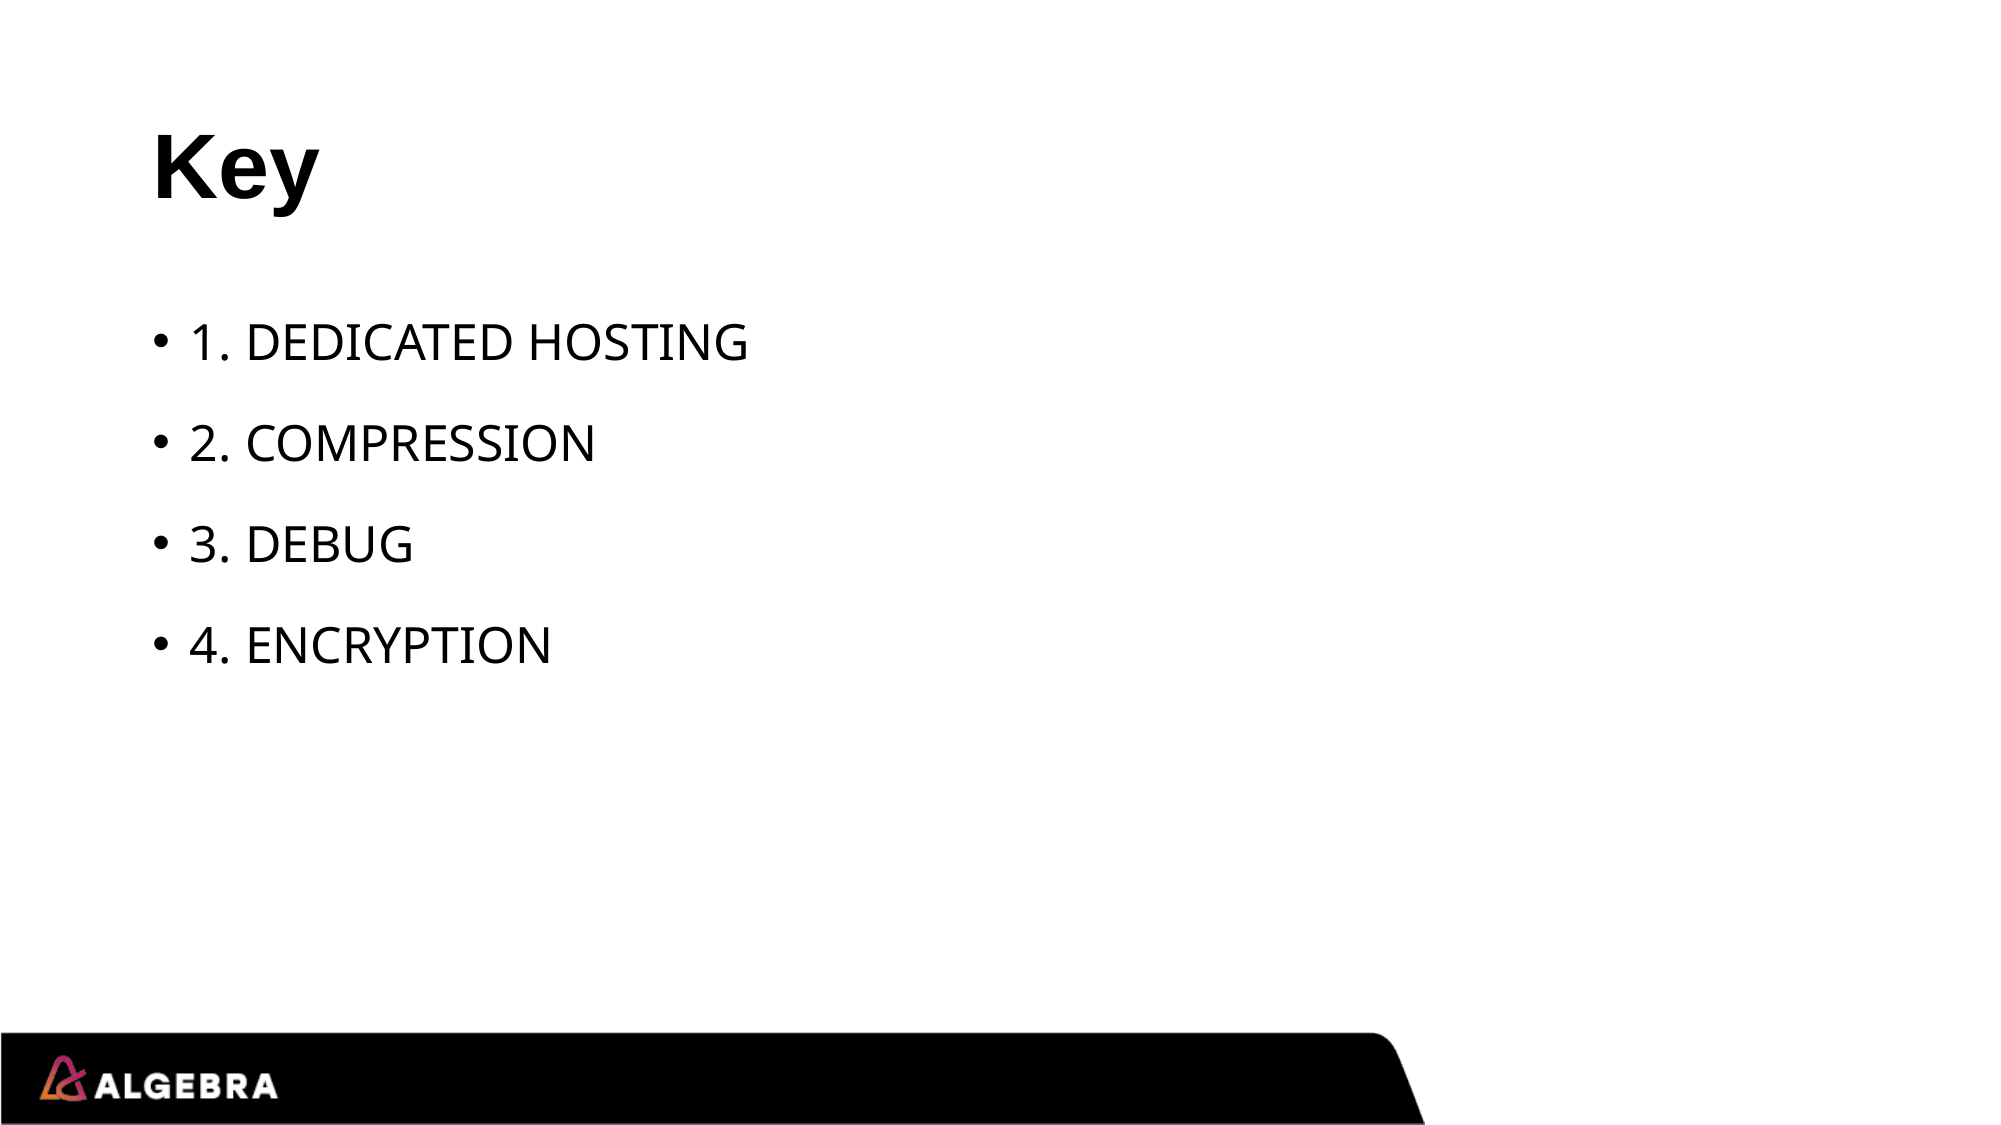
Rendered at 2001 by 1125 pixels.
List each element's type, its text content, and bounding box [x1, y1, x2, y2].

list 1. DEDICATED HOSTING 2. COMPRESSION 3. DEBUG 4. ENCRYPTION [137, 299, 1863, 1014]
title Key [137, 59, 1863, 278]
picture [0, 1032, 1425, 1125]
